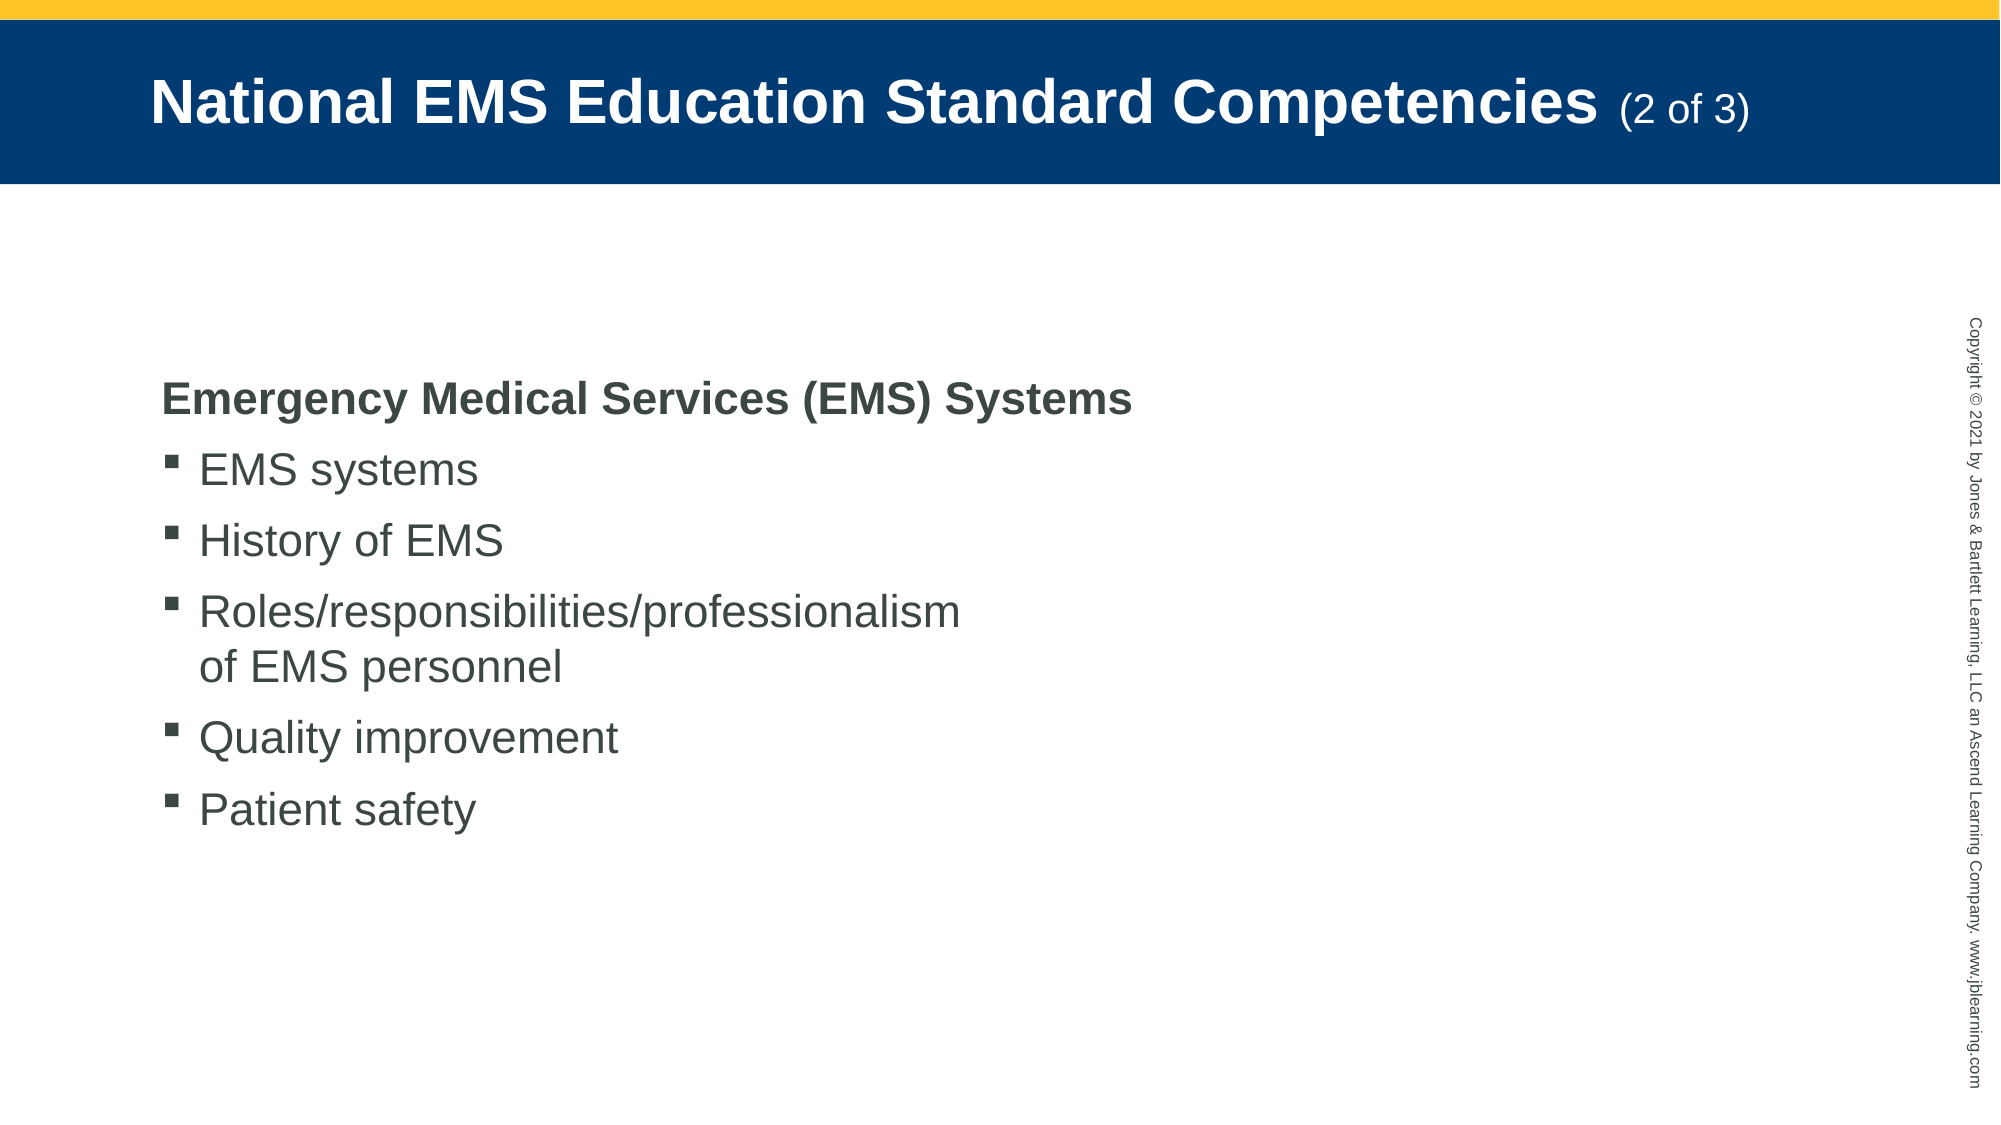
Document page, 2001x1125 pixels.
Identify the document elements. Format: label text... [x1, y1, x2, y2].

list Emergency Medical Services (EMS) Systems EMS systems History of EMS Roles/responsibilities/professionalism of EMS personnel Quality improvement Patient safety [146, 361, 1859, 1016]
title National EMS Education Standard Competencies (2 of 3) [0, 19, 2000, 185]
